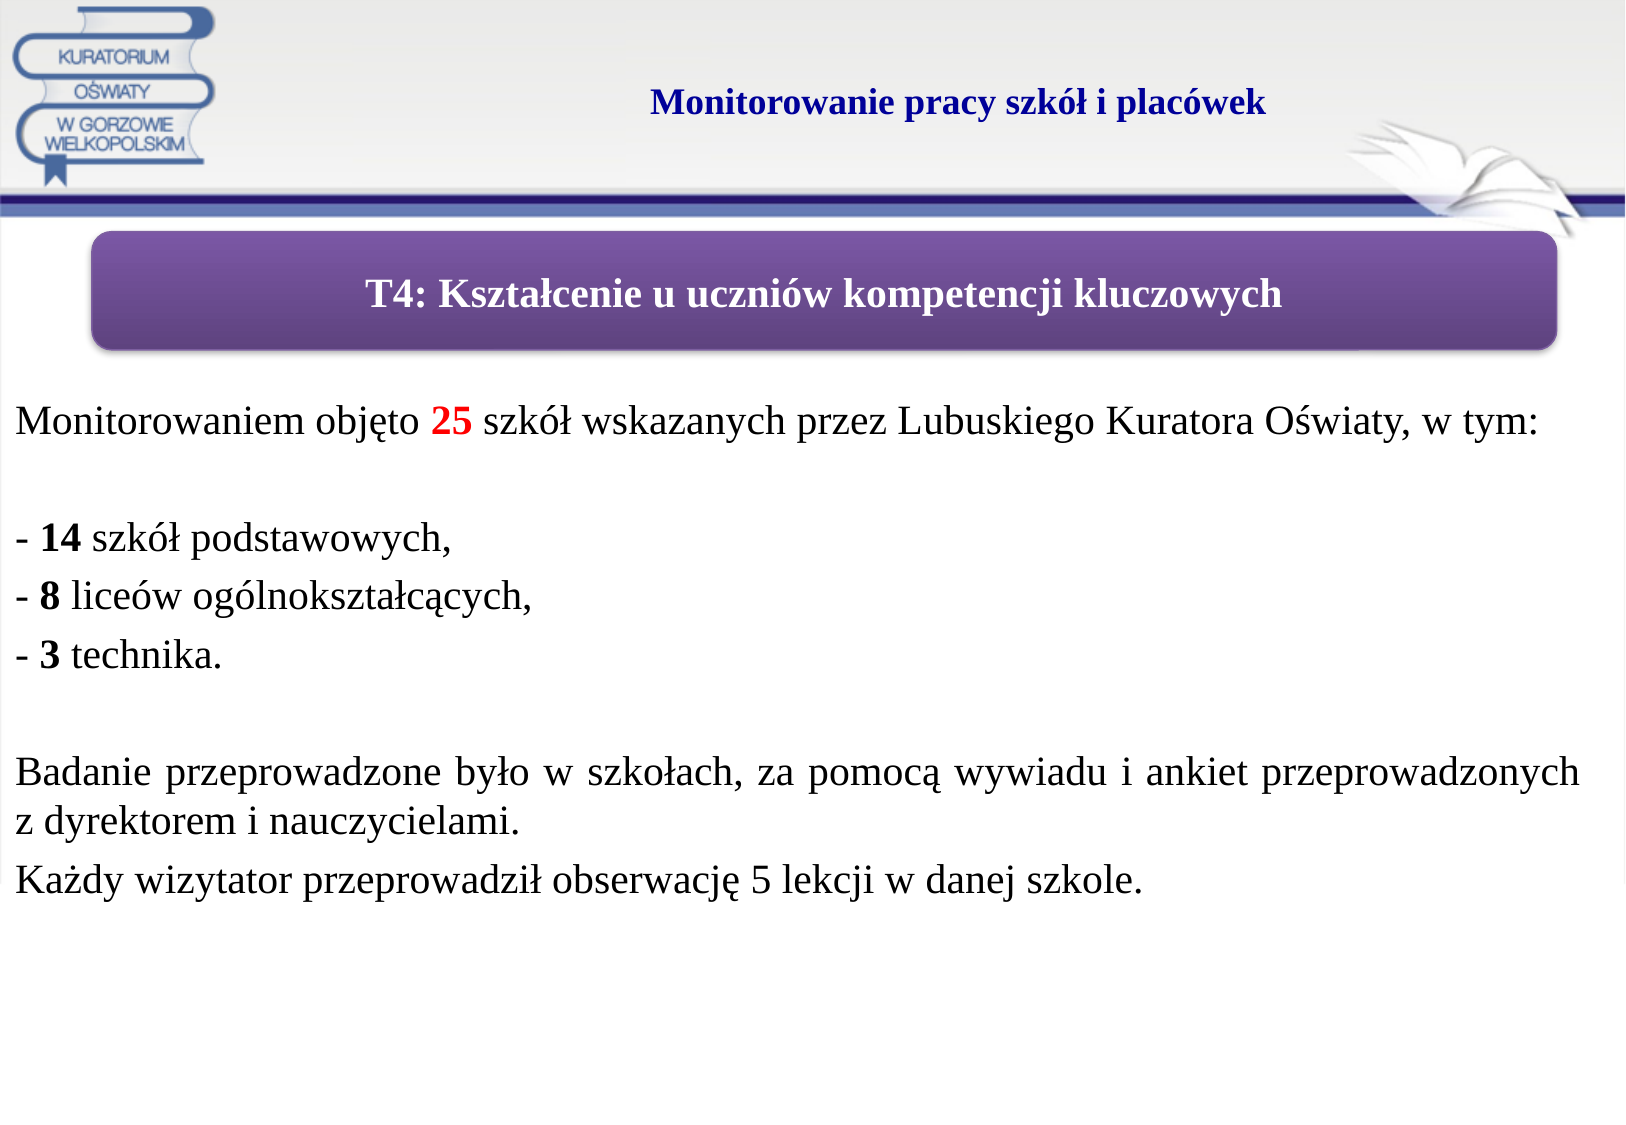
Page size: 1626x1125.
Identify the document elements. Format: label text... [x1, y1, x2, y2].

title Monitorowanie pracy szkół i placówek [317, 23, 1600, 176]
text_box T4: Kształcenie u uczniów kompetencji kluczowych [91, 230, 1558, 351]
picture [0, 0, 1626, 1125]
list Monitorowaniem objęto 25 szkół wskazanych przez Lubuskiego Kuratora Oświaty, w tym: - 14 szkół podstawowych, - 8 liceów ogólnokształcących, - 3 technika. Badanie przeprowadzone było w szkołach, za pomocą wywiadu i ankiet przeprowadzonych z dyrektorem i nauczycielami. Każdy wizytator przeprowadził obserwację 5 lekcji w danej szkole. [0, 385, 1625, 1125]
